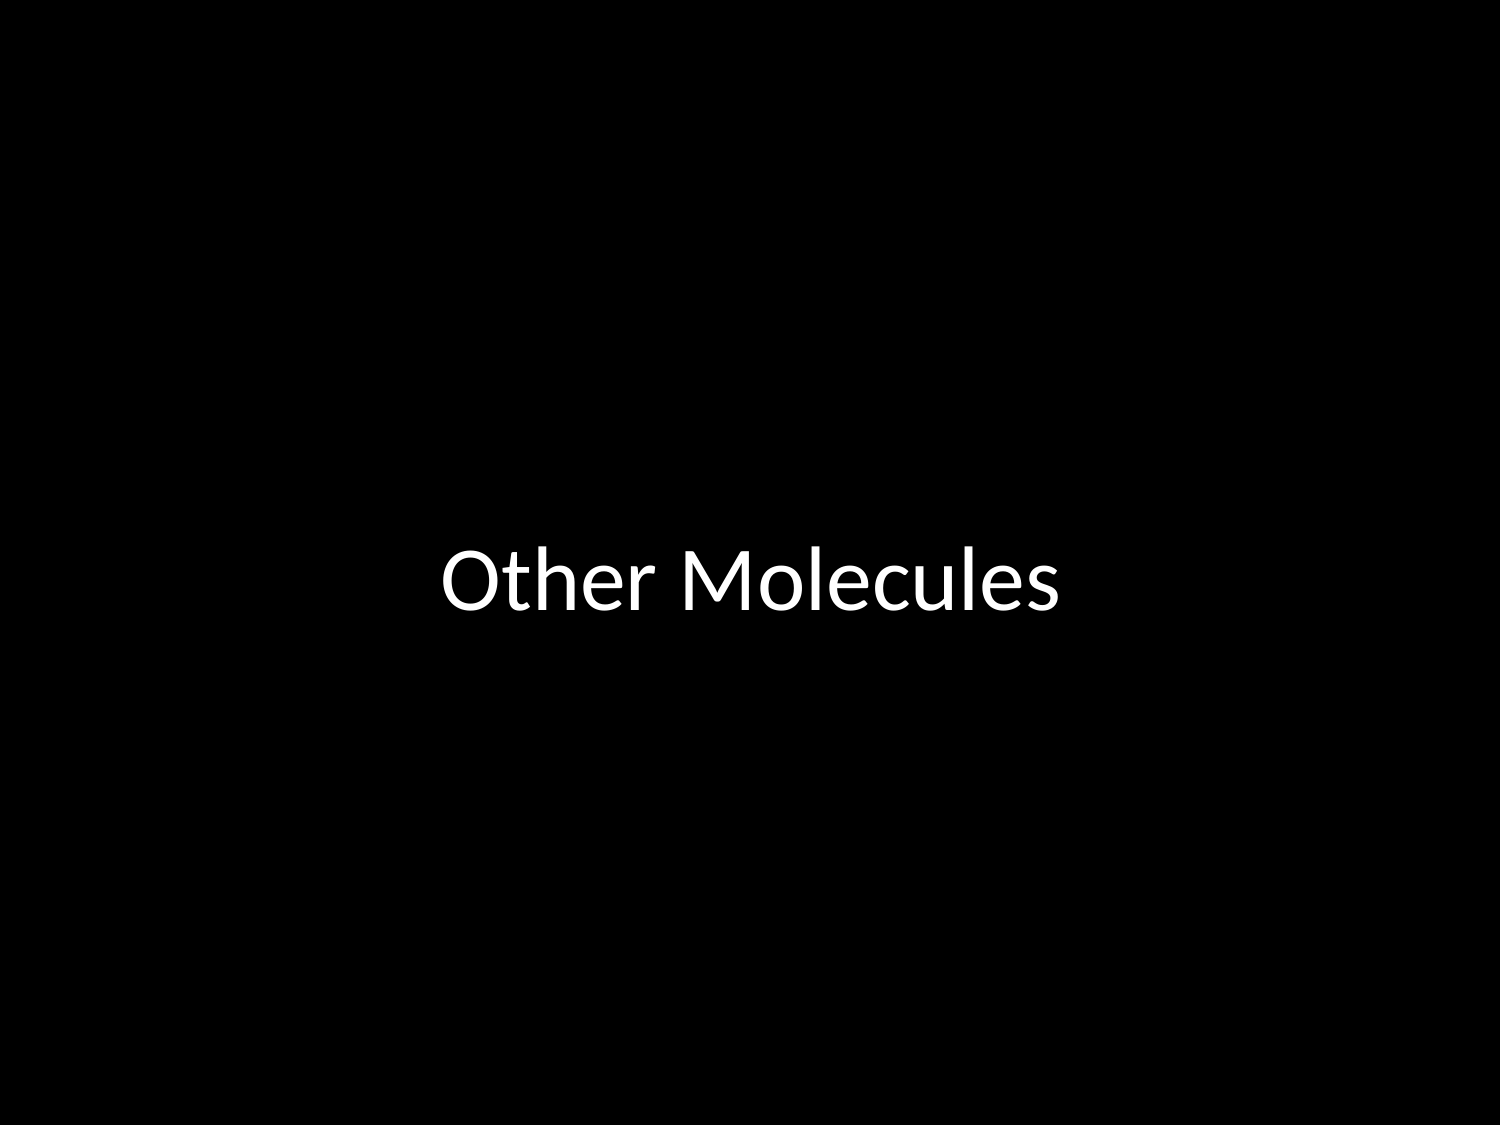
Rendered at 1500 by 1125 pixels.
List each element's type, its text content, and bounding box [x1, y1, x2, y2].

title Other Molecules [76, 479, 1427, 668]
